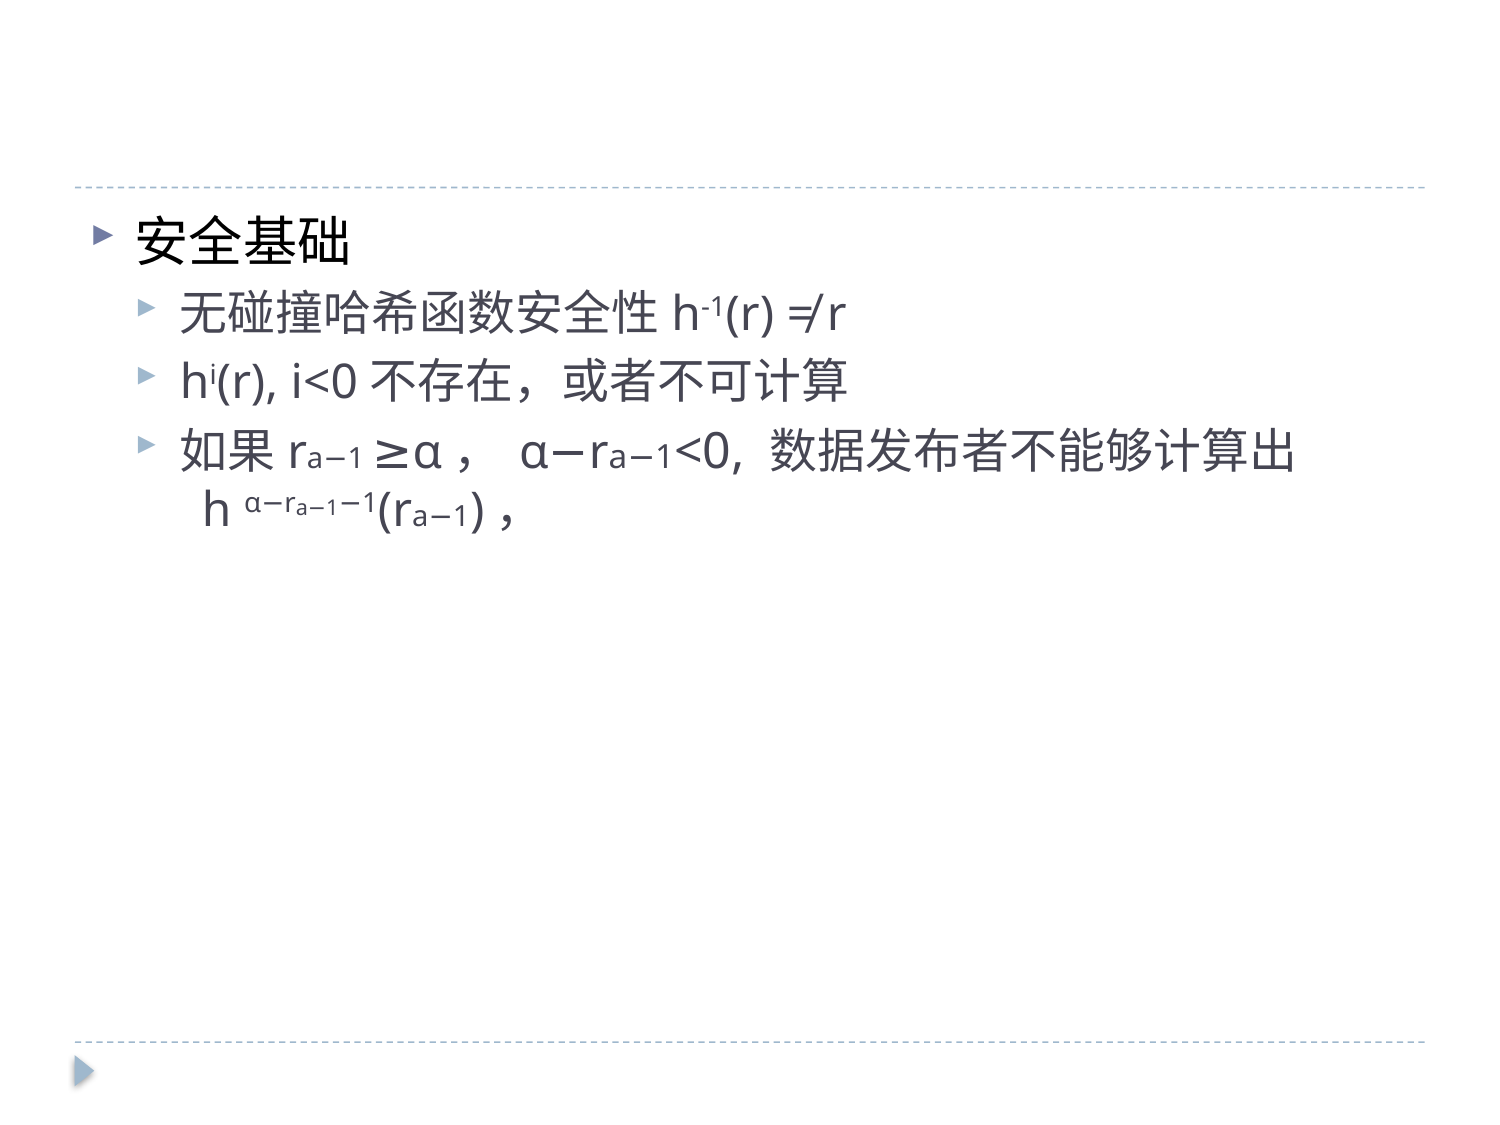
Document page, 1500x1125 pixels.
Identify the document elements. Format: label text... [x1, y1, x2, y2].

list 安全基础 无碰撞哈希函数安全性h-1(r) ≠ r hi(r), i<0不存在，或者不可计算 如果ra−1 ≥α， α−ra−1<0, 数据发布者不能够计算出 h α−ra−1−1(ra−1)， [75, 200, 1425, 1010]
